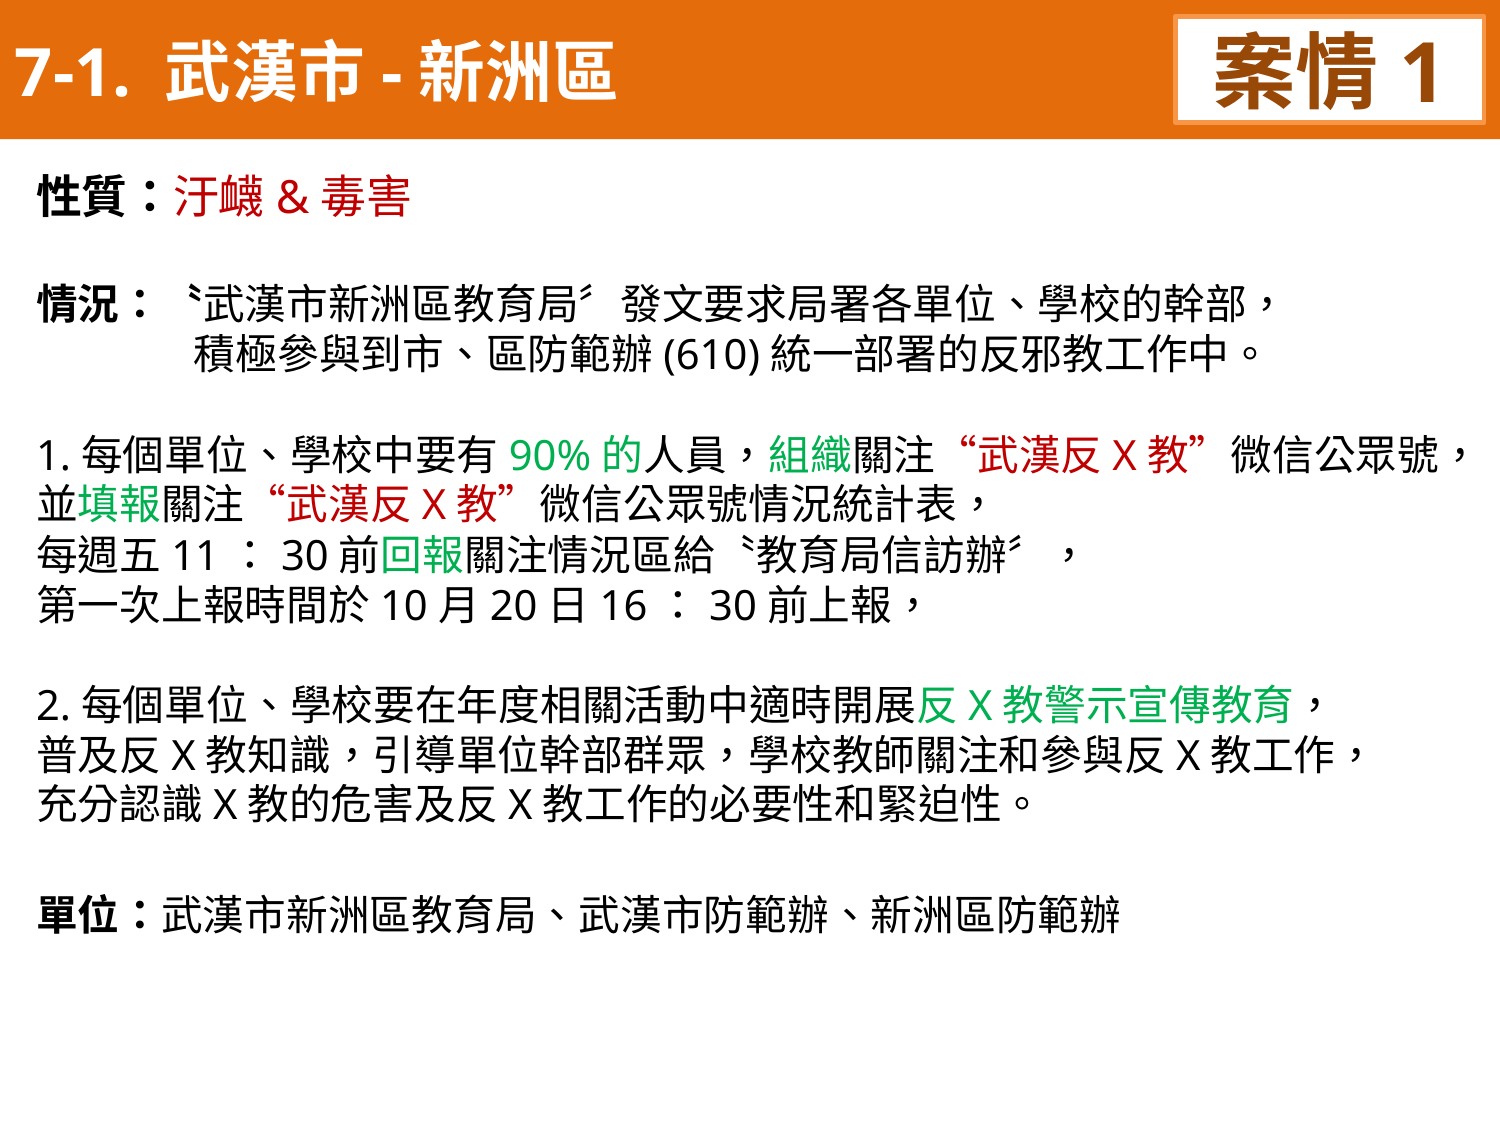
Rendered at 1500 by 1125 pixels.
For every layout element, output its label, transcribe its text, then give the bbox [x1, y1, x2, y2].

text_box [19, 149, 1465, 980]
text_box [0, 0, 1500, 140]
text_box 性質：汙衊&毒害 情況：〝武漢市新洲區教育局〞發文要求局署各單位、學校的幹部， 積極參與到市、區防範辦(610)統一部署的反邪教工作中。 1.每個單位、學校中要有90%的人員，組織關注“武漢反X教”微信公眾號，並填報關注“武漢反X教”微信公眾號情況統計表， 每週五11：30前回報關注情況區給〝教育局信訪辦〞， 第一次上報時間於10月20日16：30前上報， 2.每個單位、學校要在年度相關活動中適時開展反X教警示宣傳教育， 普及反X教知識，引導單位幹部群眾，學校教師關注和參與反X教工作， 充分認識X教的危害及反X教工作的必要性和緊迫性。 單位：武漢市新洲區教育局、武漢市防範辦、新洲區防範辦 [21, 160, 1500, 946]
